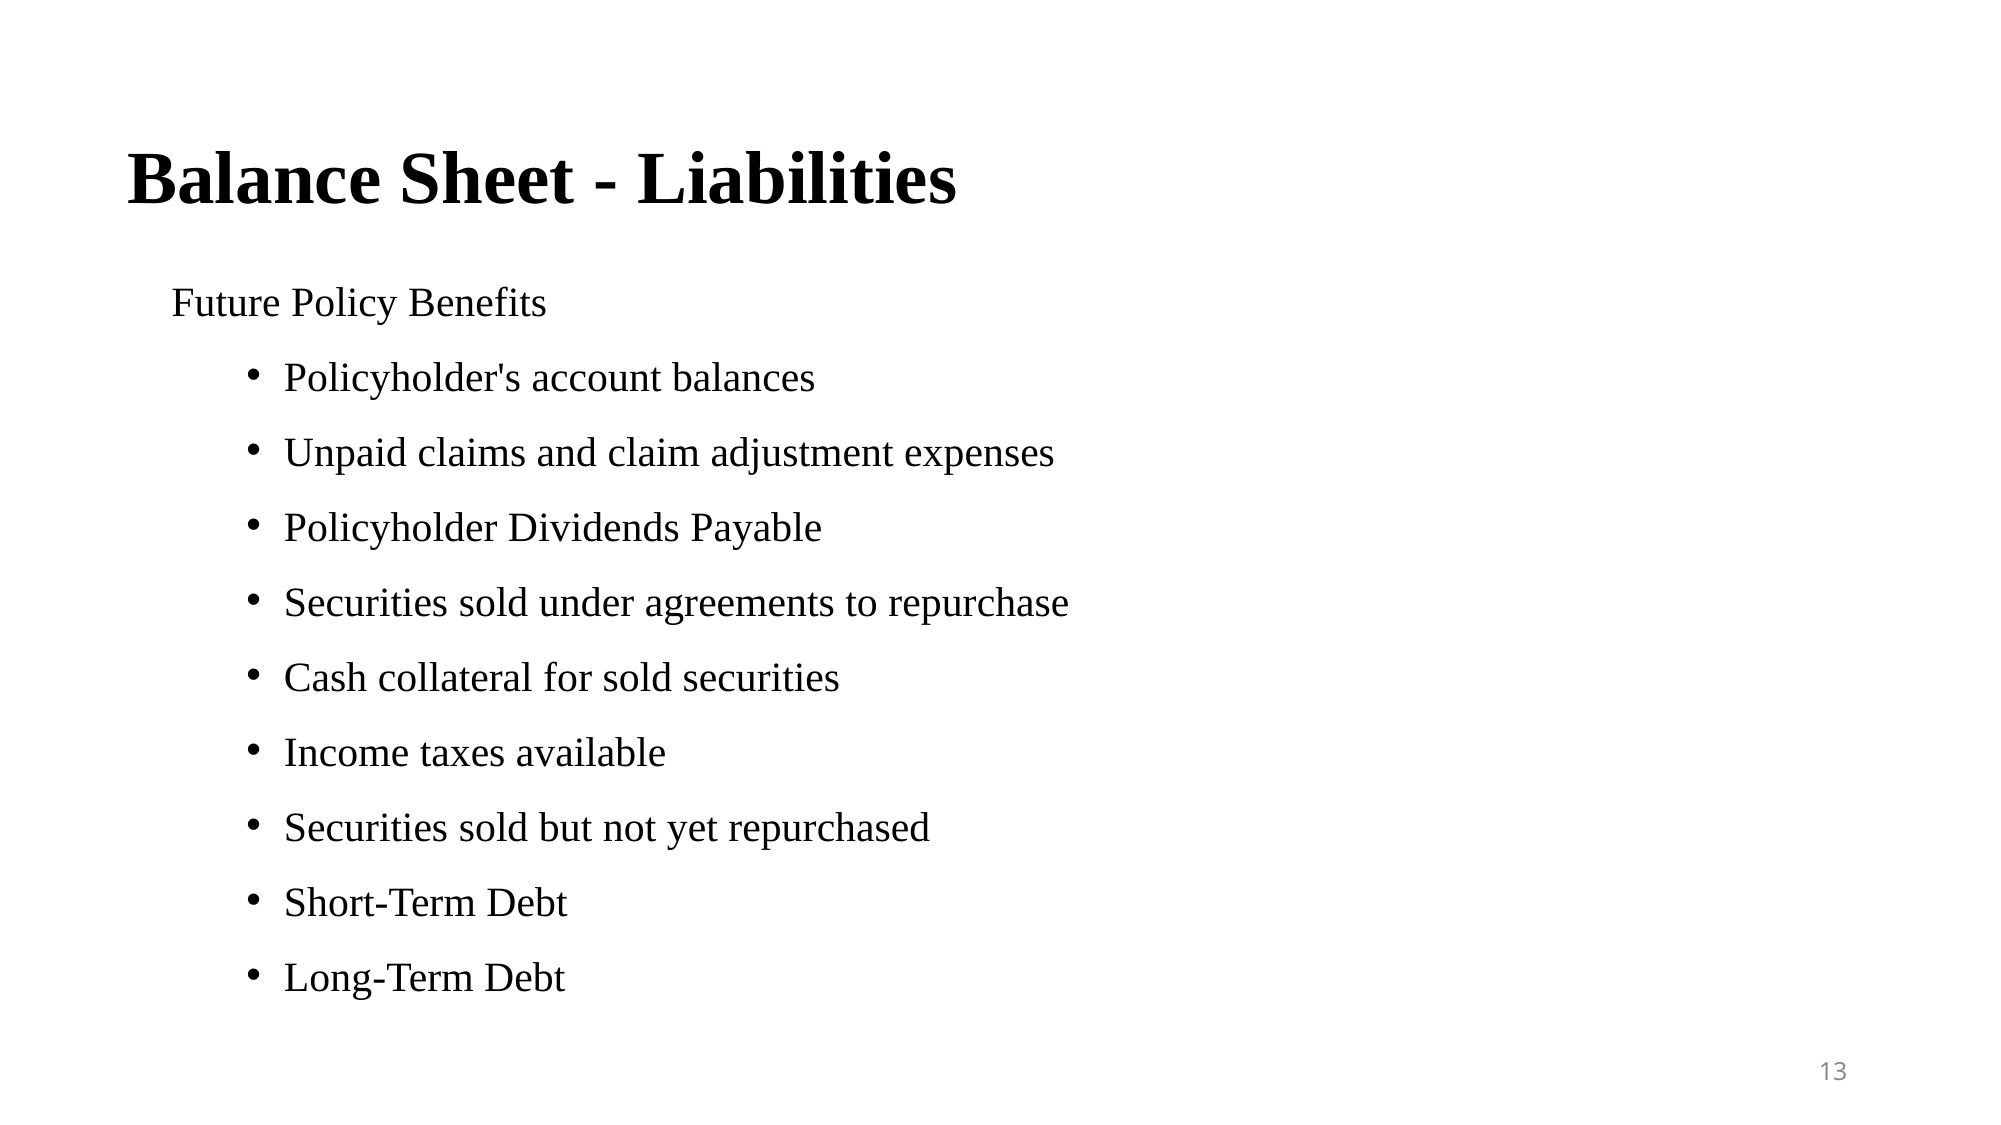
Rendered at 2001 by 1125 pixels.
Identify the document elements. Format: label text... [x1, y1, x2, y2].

list Future Policy Benefits Policyholder's account balances Unpaid claims and claim adjustment expenses Policyholder Dividends Payable Securities sold under agreements to repurchase Cash collateral for sold securities Income taxes available Securities sold but not yet repurchased Short-Term Debt Long-Term Debt [156, 242, 1695, 1083]
title Balance Sheet - Liabilities [112, 116, 1913, 243]
slide_number 13 [1412, 1042, 1863, 1103]
